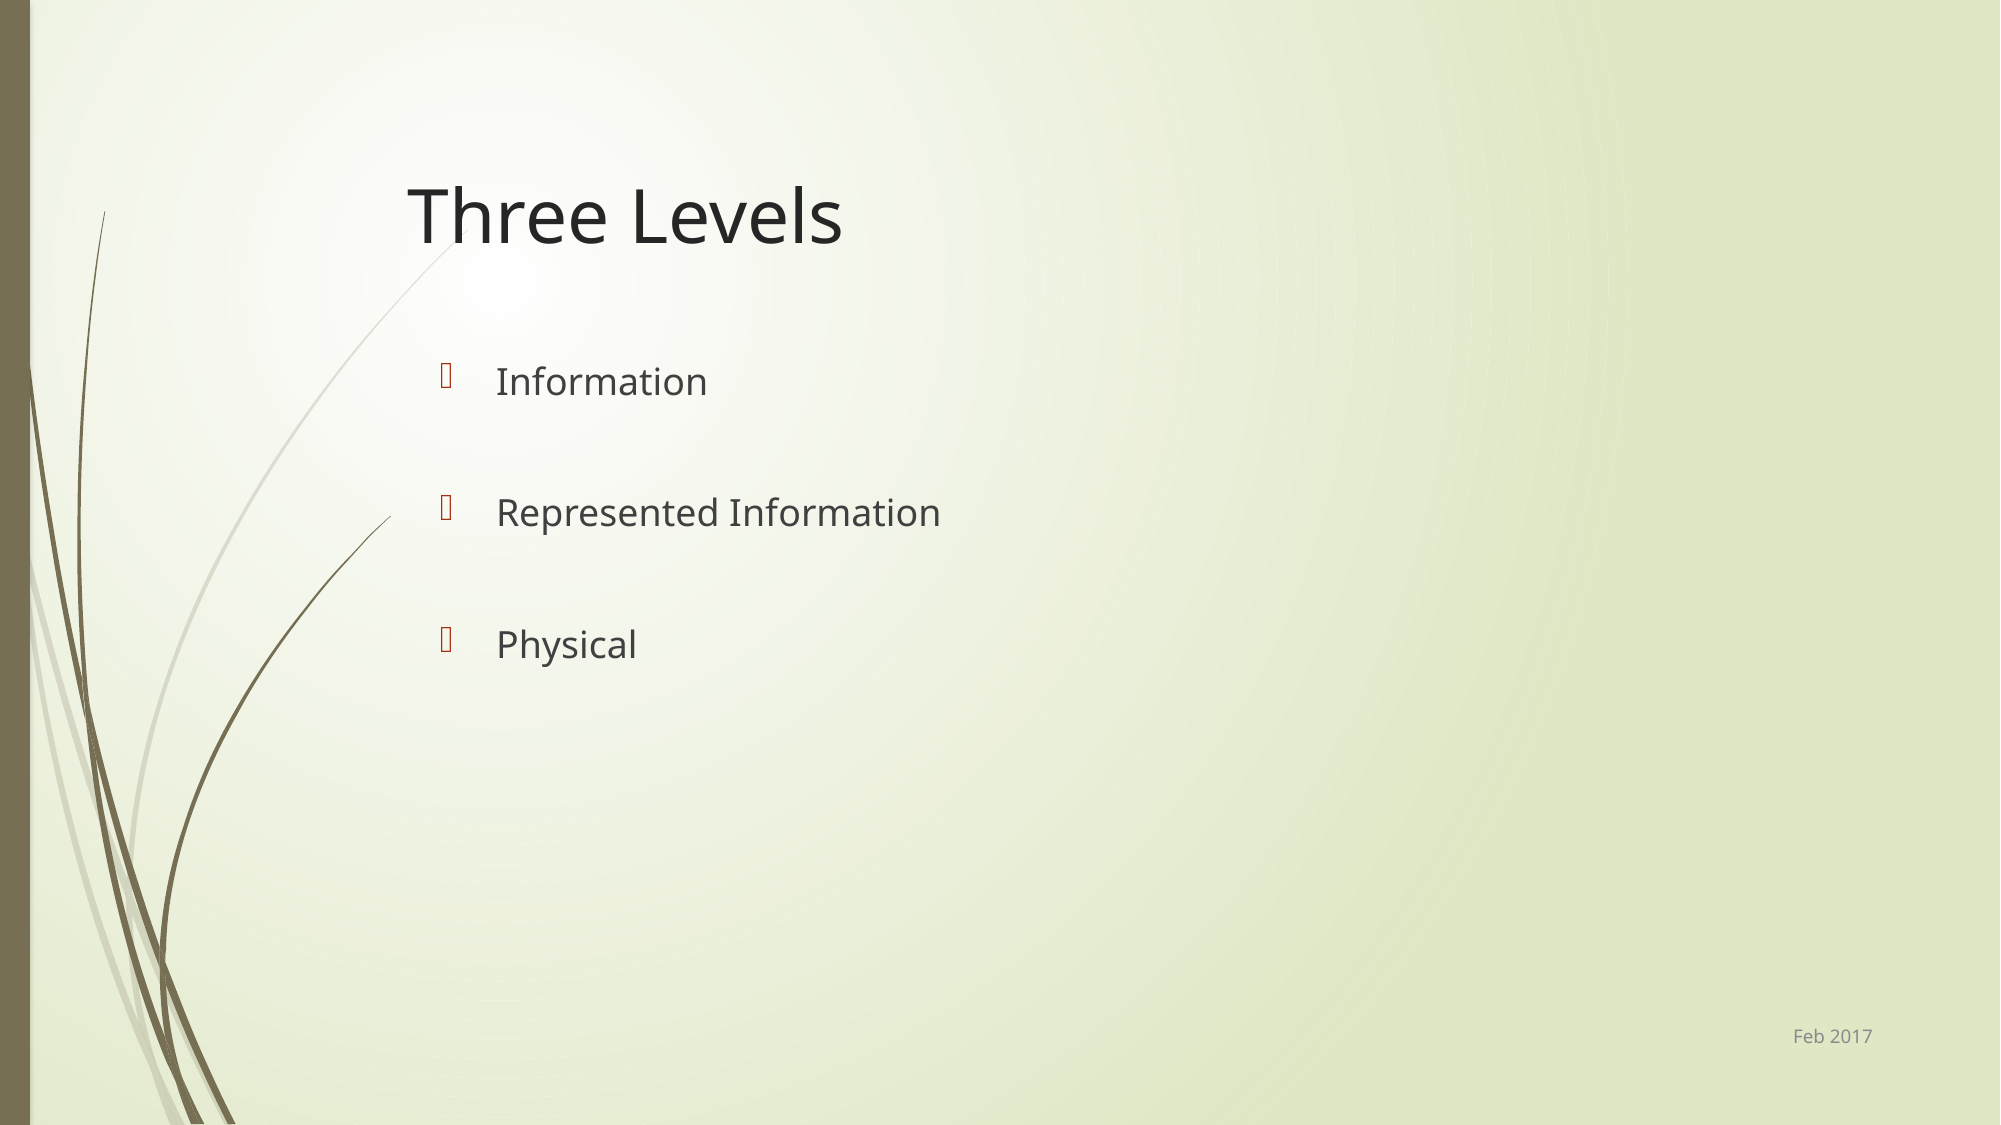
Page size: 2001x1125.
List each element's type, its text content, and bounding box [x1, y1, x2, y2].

list Information Represented Information Physical [424, 350, 1888, 988]
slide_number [1699, 1005, 1888, 1067]
title Three Levels [392, 141, 1732, 267]
